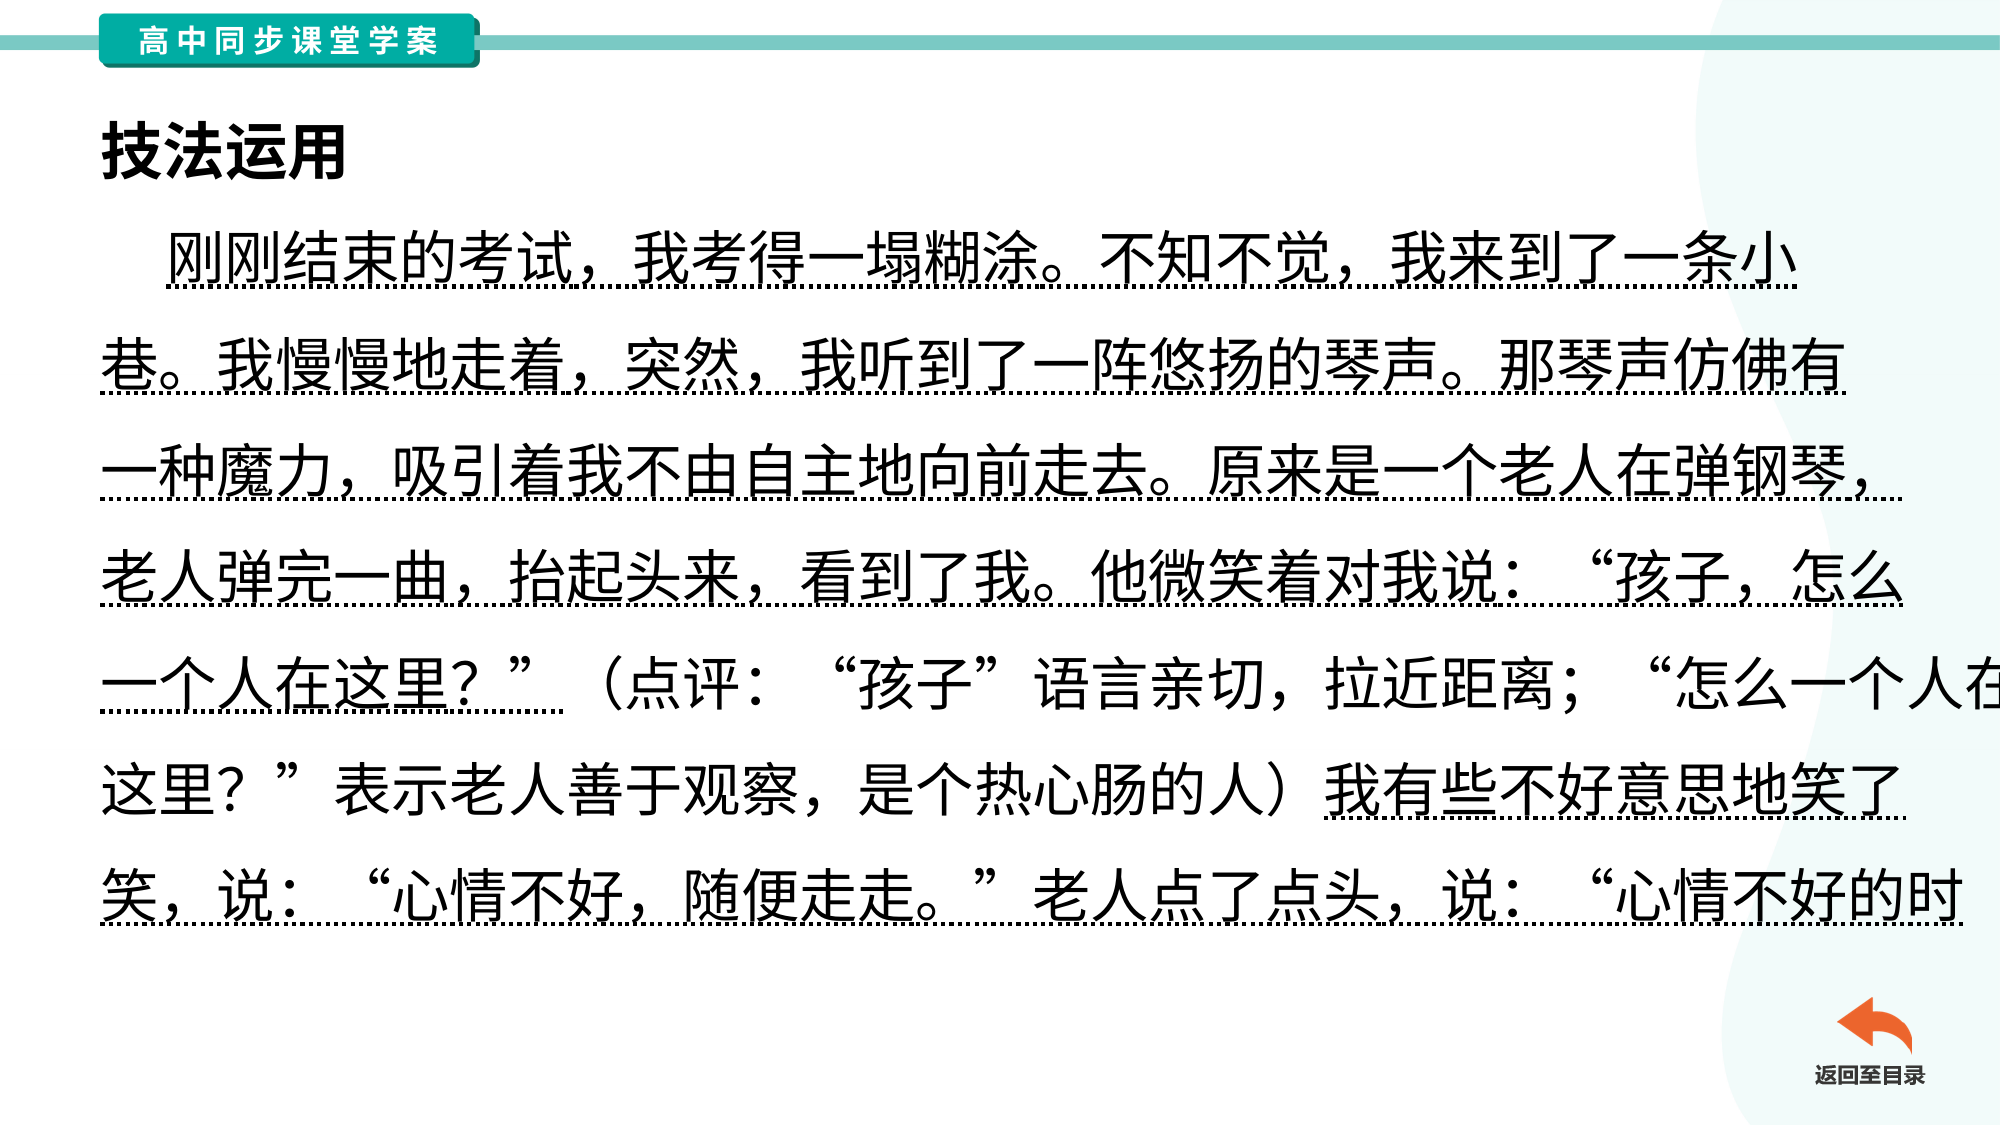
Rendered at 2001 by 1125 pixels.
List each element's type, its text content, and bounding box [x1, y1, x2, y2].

picture [0, 0, 2000, 1125]
text_box 刚刚结束的考试，我考得一塌糊涂。不知不觉，我来到了一条小 巷。我慢慢地走着，突然，我听到了一阵悠扬的琴声。那琴声仿佛有 一种魔力，吸引着我不由自主地向前走去。原来是一个老人在弹钢琴， 老人弹完一曲，抬起头来，看到了我。他微笑着对我说：“孩子，怎么 一个人在这里？”（点评：“孩子”语言亲切，拉近距离；“怎么一个人在 这里？”表示老人善于观察，是个热心肠的人）我有些不好意思地笑了 笑，说：“心情不好，随便走走。”老人点了点头，说：“心情不好的时 [100, 185, 1899, 930]
text_box 技法运用 [100, 76, 1899, 185]
